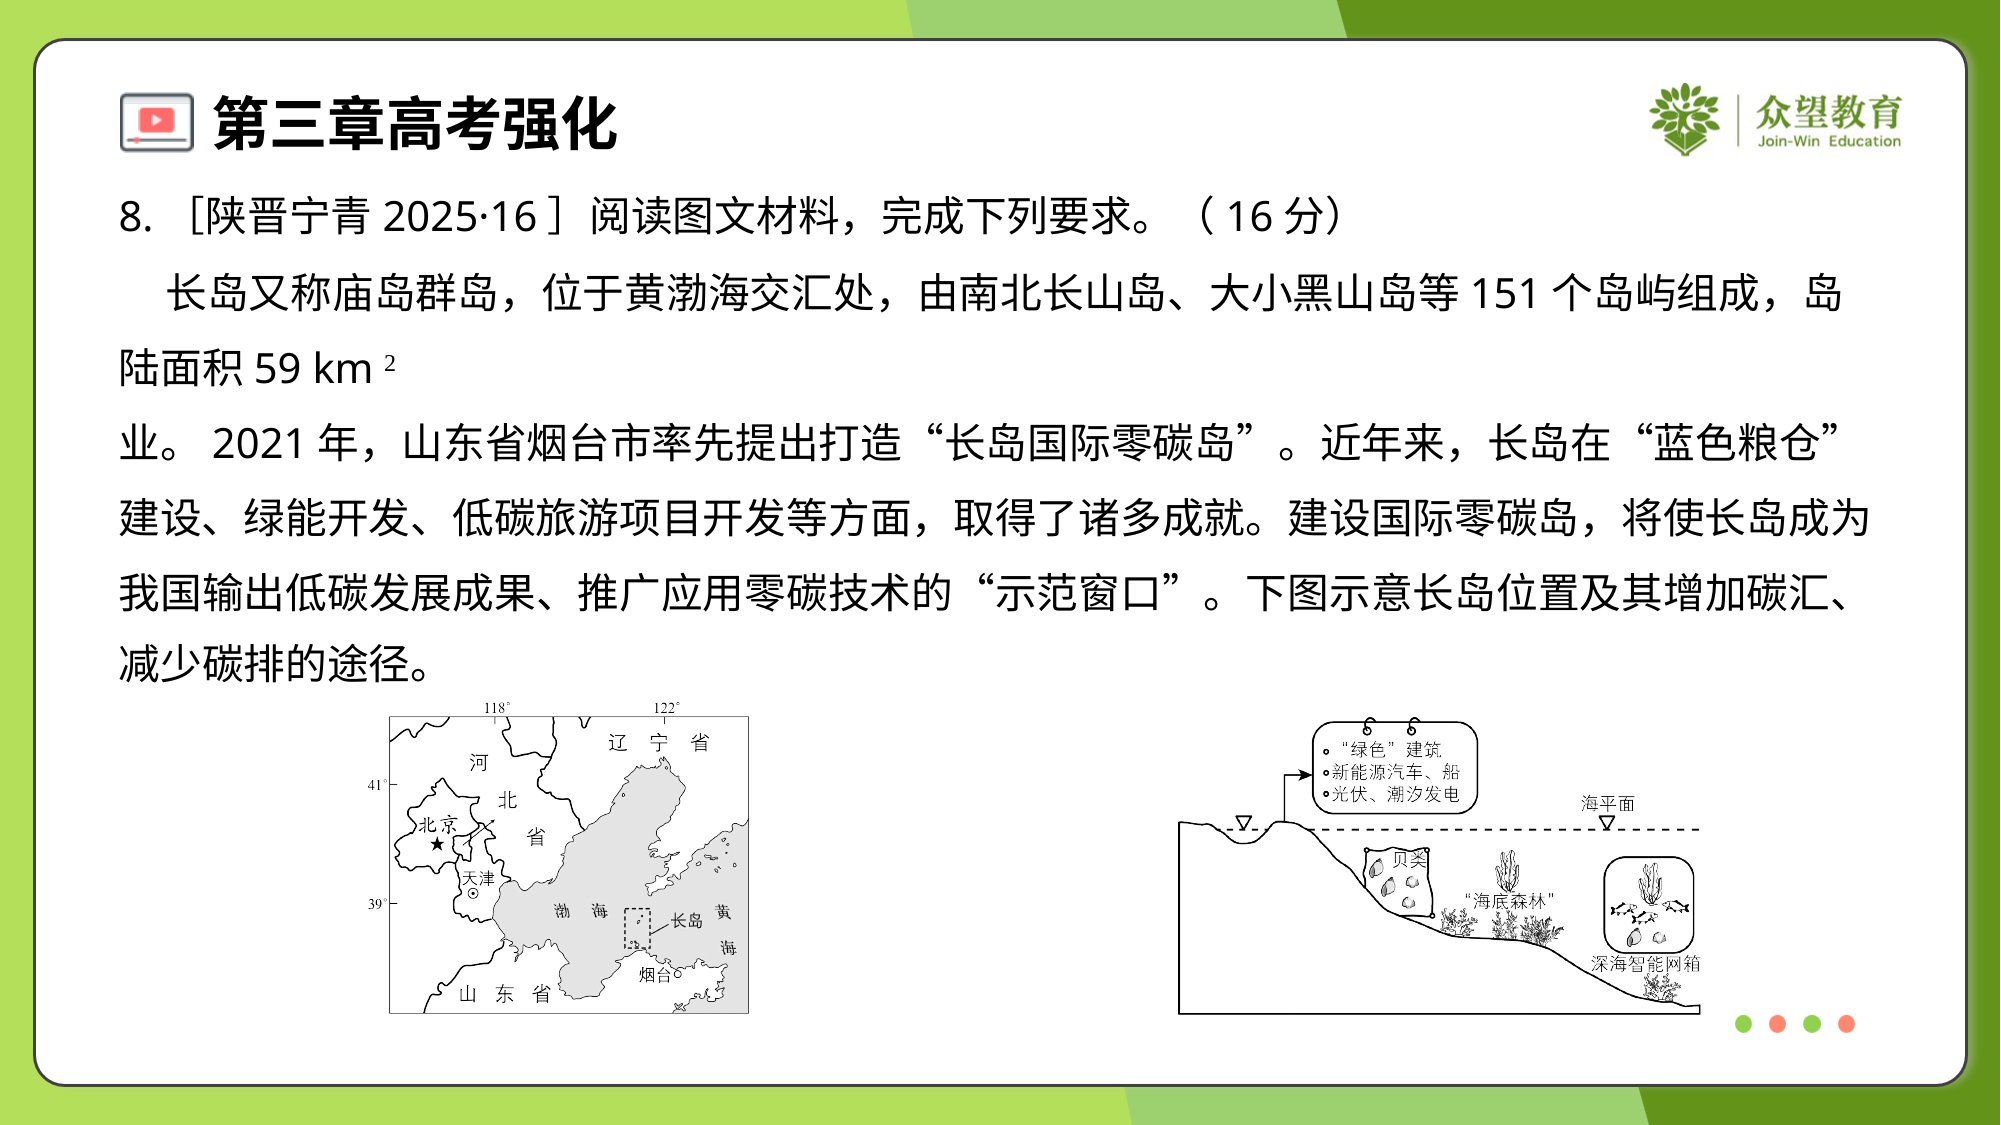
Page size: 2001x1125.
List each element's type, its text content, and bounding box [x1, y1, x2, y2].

picture [0, 0, 2000, 1125]
text_box 8.［陕晋宁青2025·16］阅读图文材料，完成下列要求。（16分） 长岛又称庙岛群岛，位于黄渤海交汇处，由南北长山岛、大小黑山岛等151个岛屿组成，岛 陆面积59 km 2 。长岛地处鸟类迁徙大通道，森林覆盖率达60%,生态渔业和生态旅游是其主导产 业。2021年，山东省烟台市率先提出打造“长岛国际零碳岛”。近年来，长岛在“蓝色粮仓” 建设、绿能开发、低碳旅游项目开发等方面，取得了诸多成就。建设国际零碳岛，将使长岛成为 我国输出低碳发展成果、推广应用零碳技术的“示范窗口”。下图示意长岛位置及其增加碳汇、 减少碳排的途径。 [118, 164, 1883, 681]
